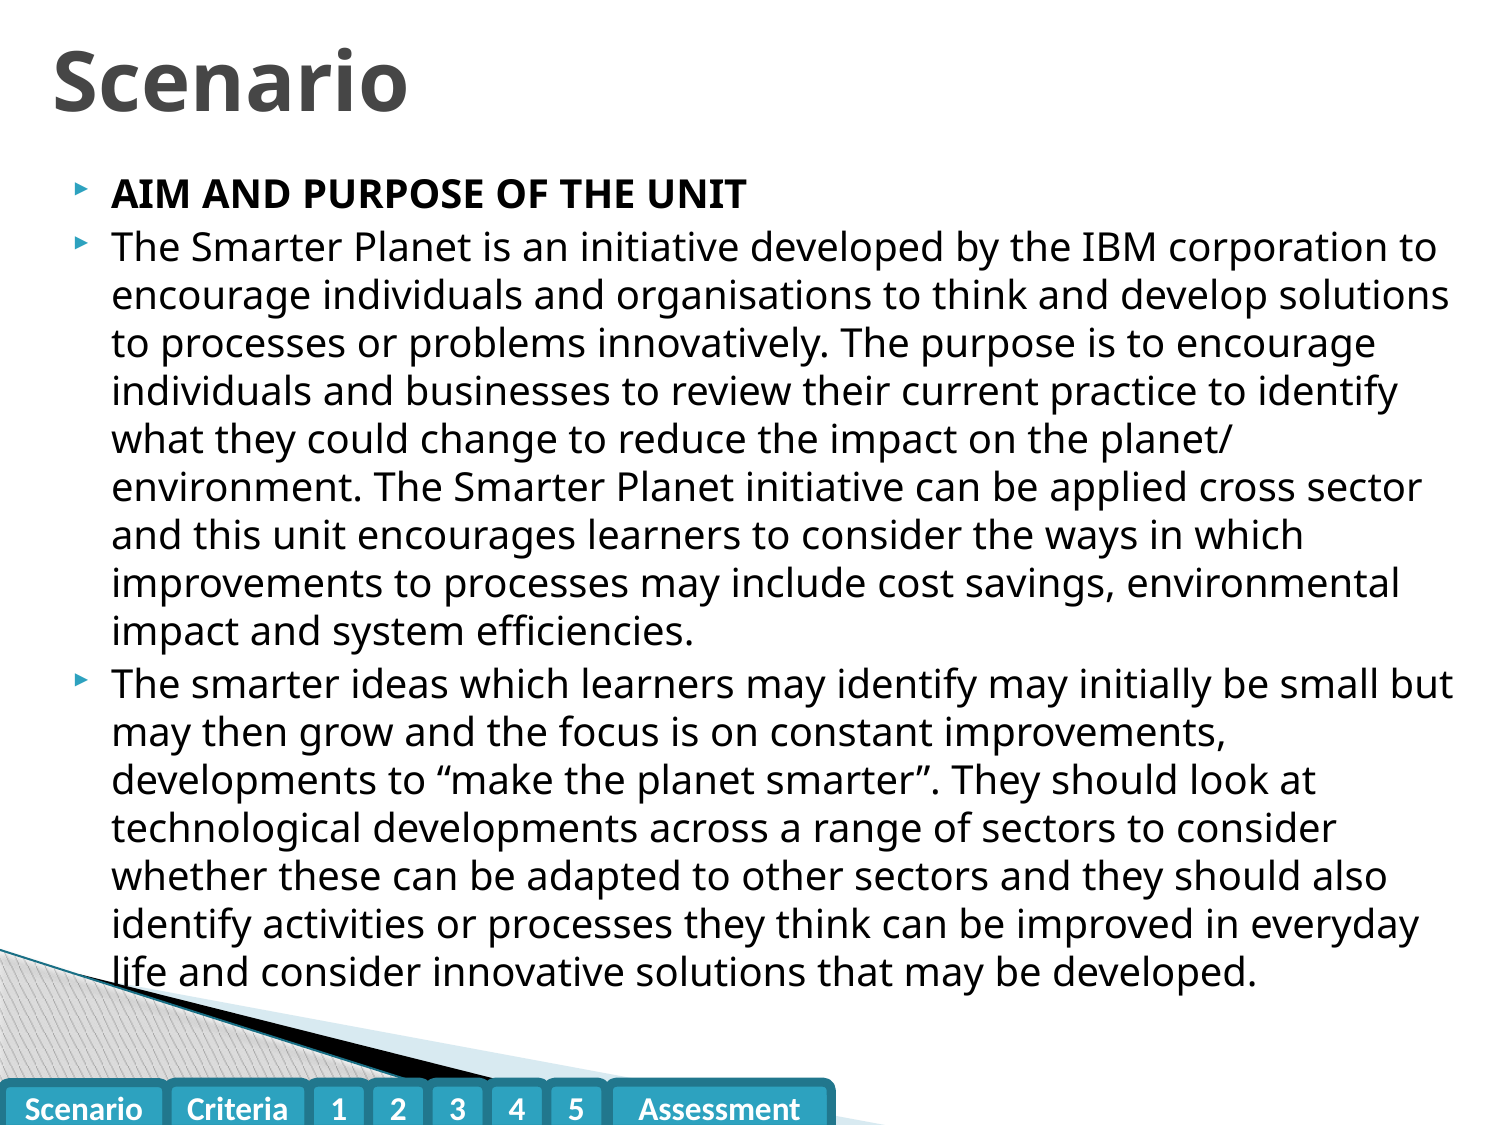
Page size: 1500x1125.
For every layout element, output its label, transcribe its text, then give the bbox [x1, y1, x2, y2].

title Scenario [37, 19, 1471, 138]
list AIM AND PURPOSE OF THE UNIT The Smarter Planet is an initiative developed by the IBM corporation to encourage individuals and organisations to think and develop solutions to processes or problems innovatively. The purpose is to encourage individuals and businesses to review their current practice to identify what they could change to reduce the impact on the planet/ environment. The Smarter Planet initiative can be applied cross sector and this unit encourages learners to consider the ways in which improvements to processes may include cost savings, environmental impact and system efficiencies. The smarter ideas which learners may identify may initially be small but may then grow and the focus is on constant improvements, developments to “make the planet smarter”. They should look at technological developments across a range of sectors to consider whether these can be adapted to other sectors and they should also identify activities or processes they think can be improved in everyday life and consider innovative solutions that may be developed. [41, 160, 1471, 1024]
